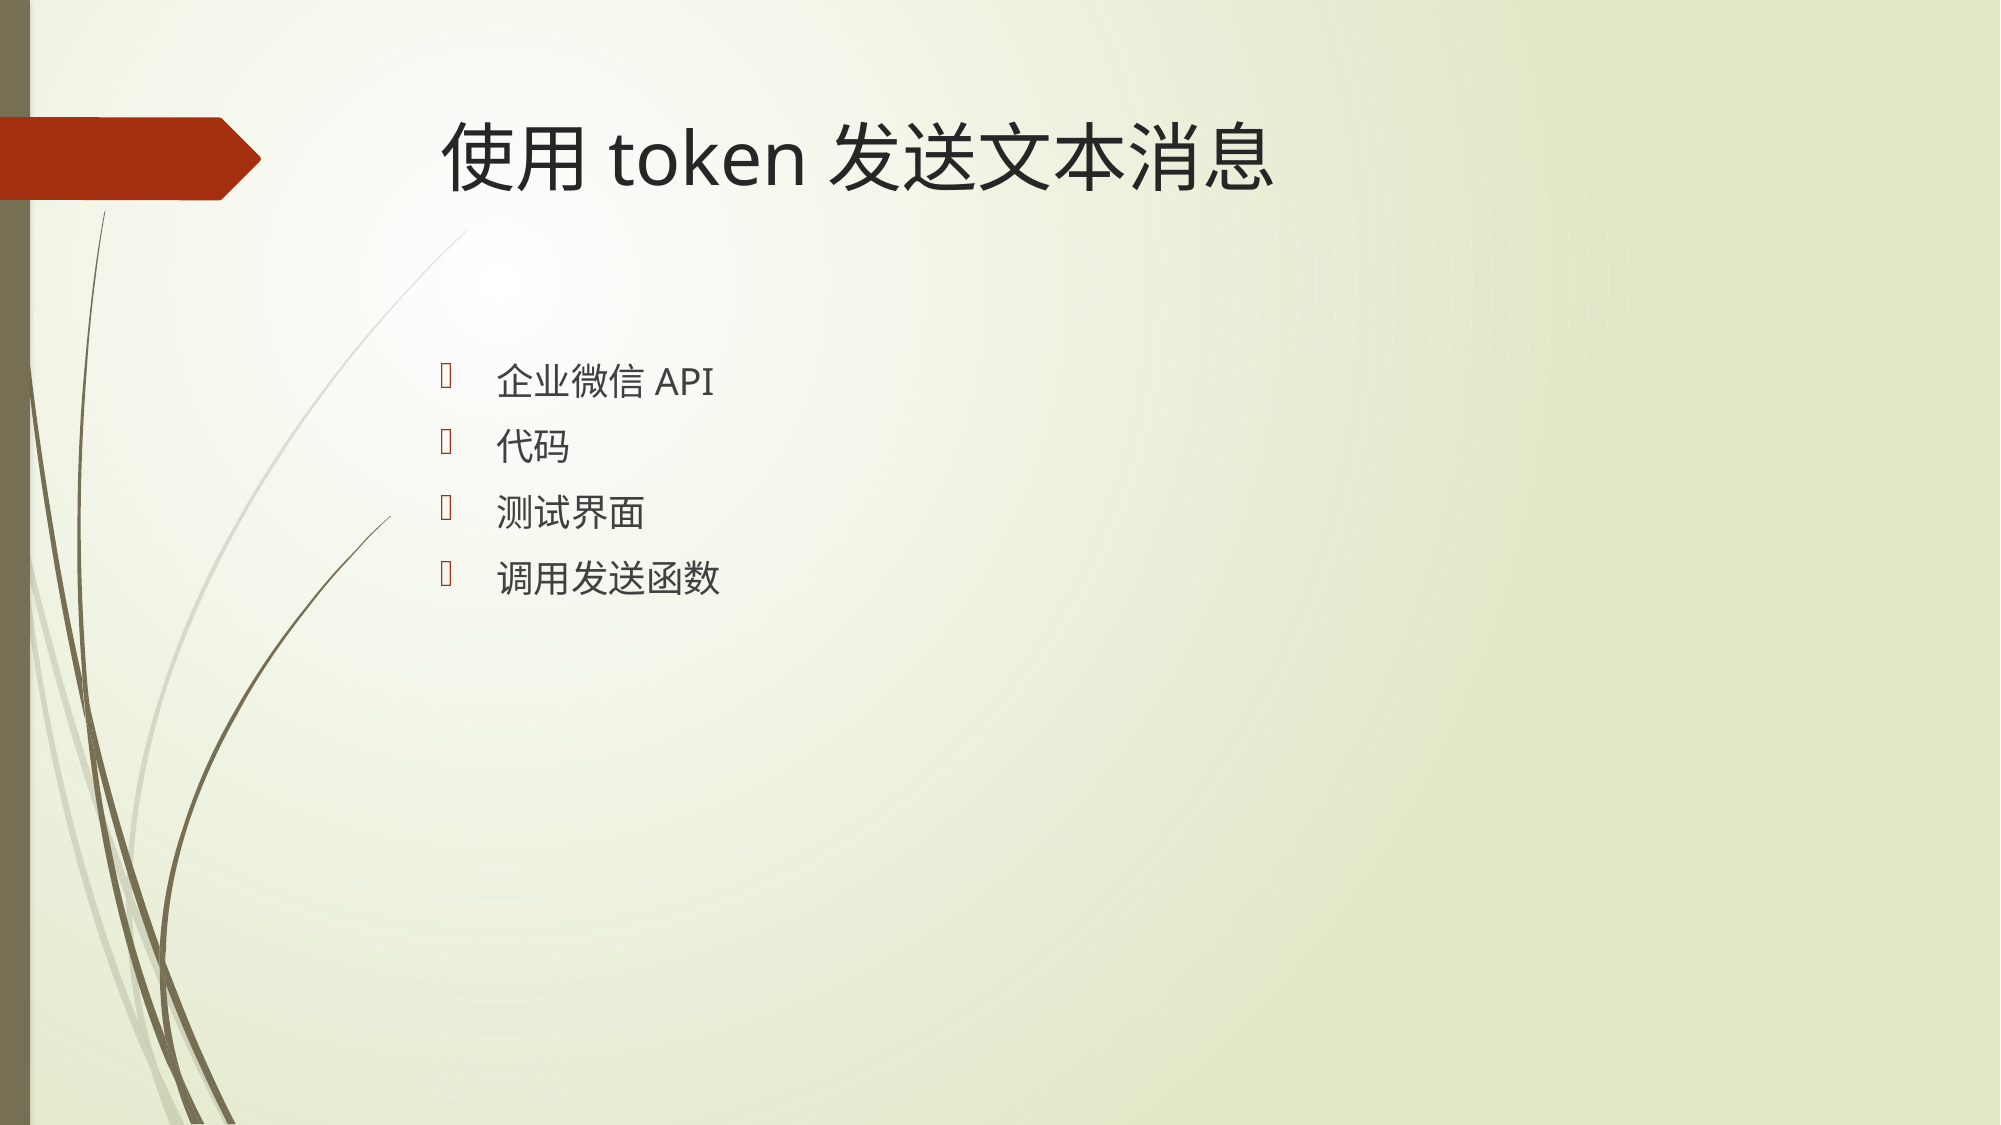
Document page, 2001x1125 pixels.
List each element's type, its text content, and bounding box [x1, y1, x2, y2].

title 使用token发送文本消息 [425, 102, 1888, 313]
list 企业微信API 代码 测试界面 调用发送函数 [424, 350, 1888, 970]
